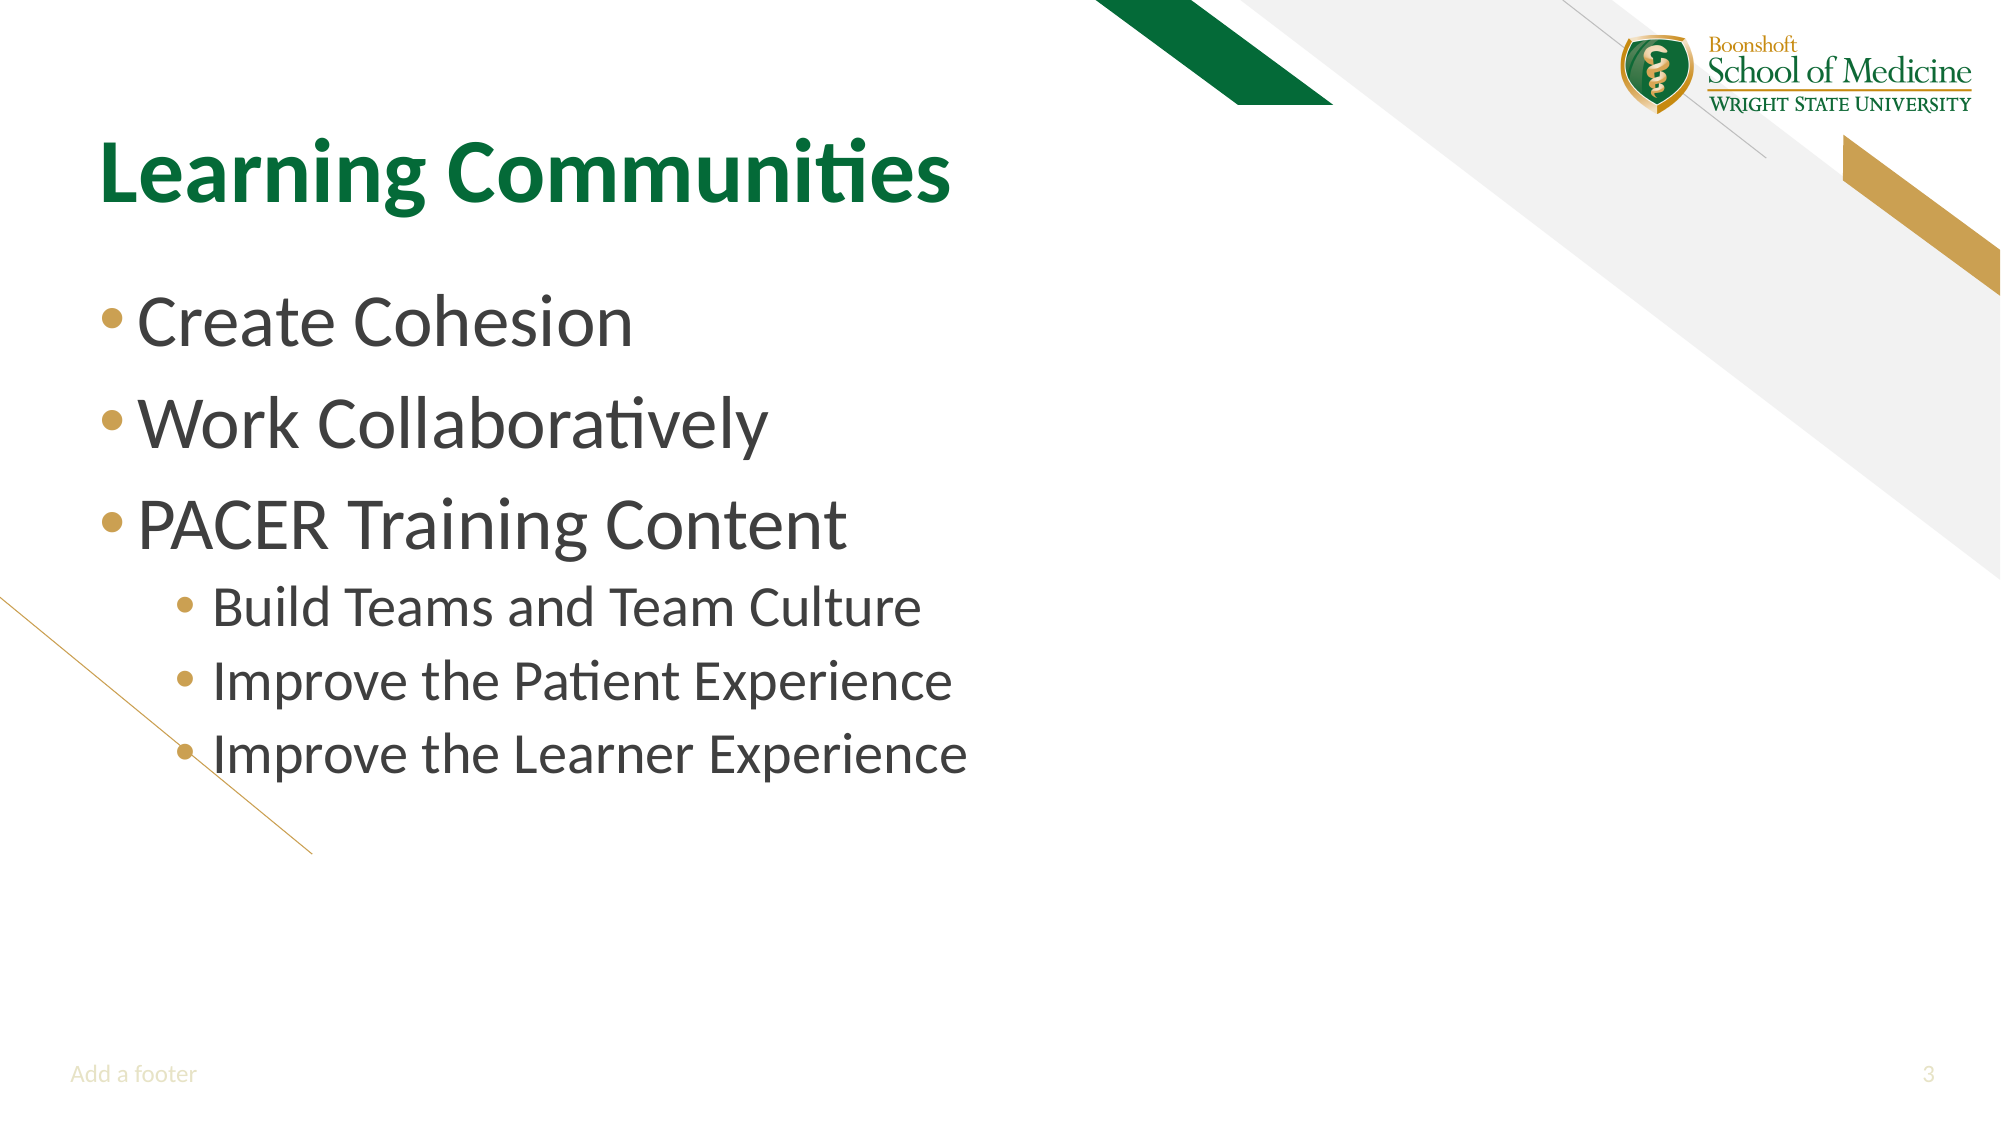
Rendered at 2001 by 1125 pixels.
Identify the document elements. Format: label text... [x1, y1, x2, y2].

title Learning Communities [85, 34, 1453, 223]
list Create Cohesion Work Collaboratively PACER Training Content Build Teams and Team Culture Improve the Patient Experience Improve the Learner Experience [85, 274, 1863, 1014]
picture [1616, 0, 1976, 176]
footer Add a footer [55, 1042, 731, 1103]
slide_number 3 [1828, 1042, 1950, 1103]
